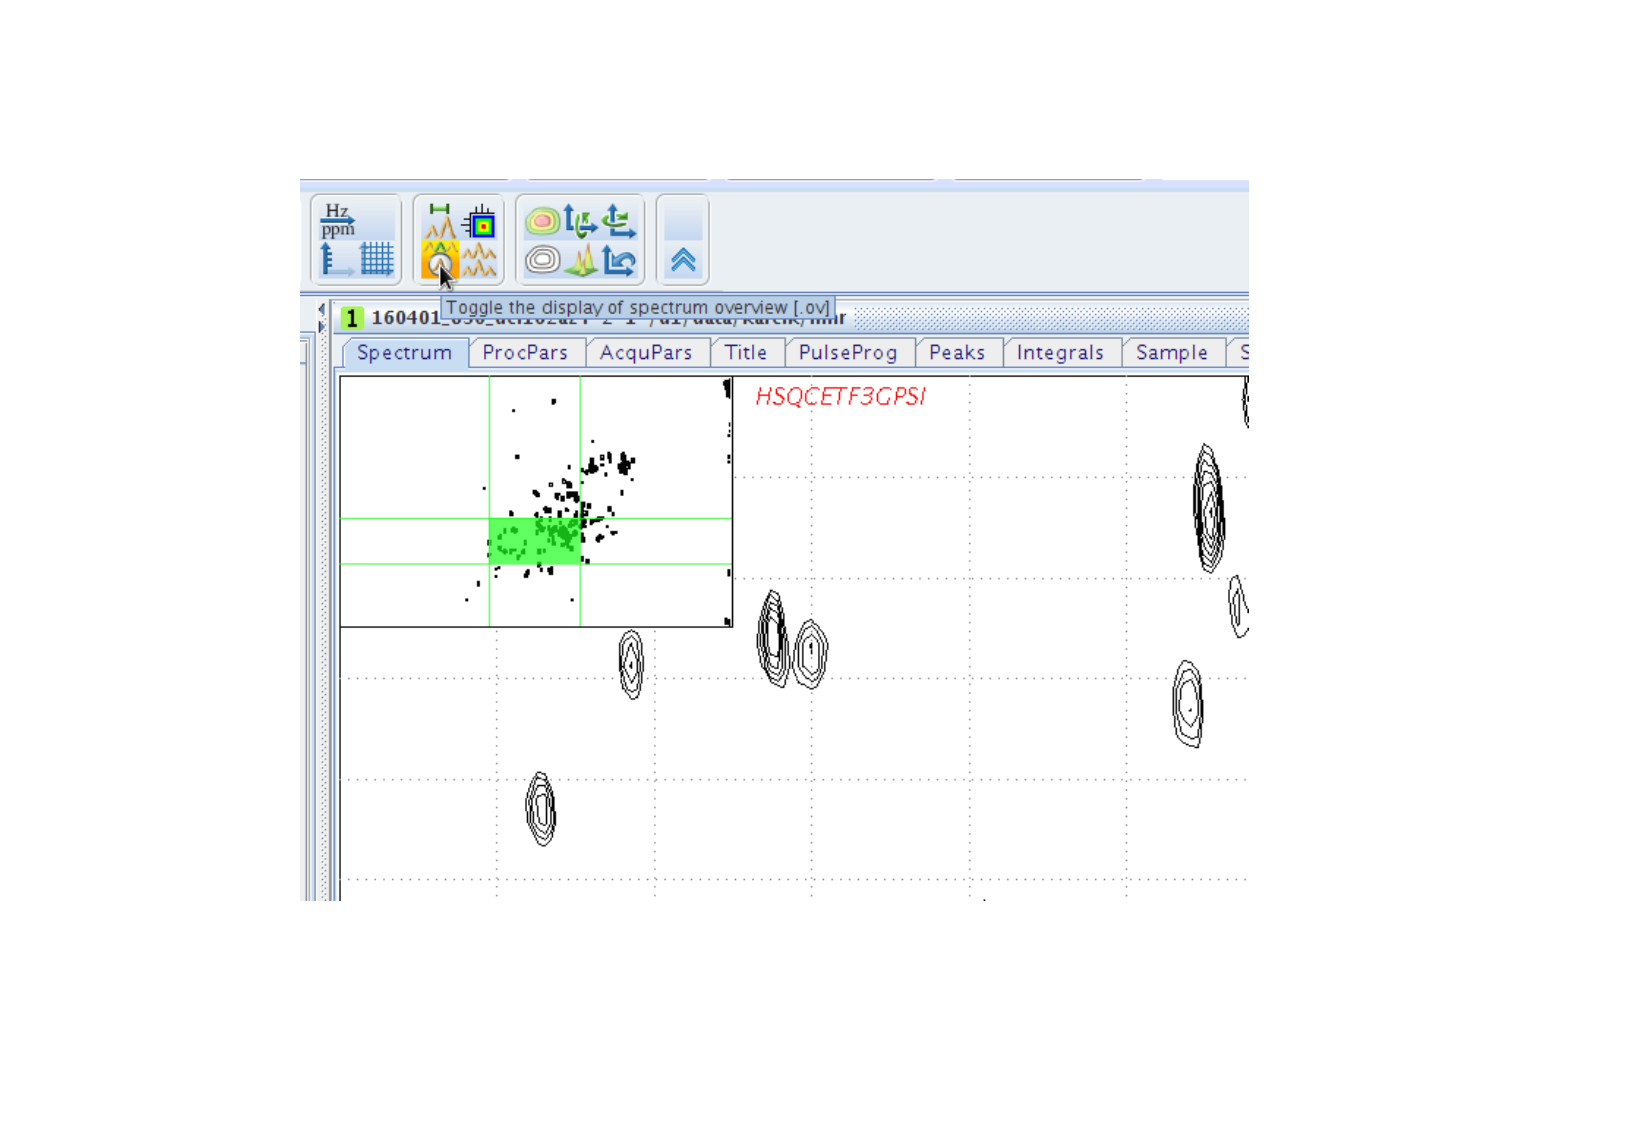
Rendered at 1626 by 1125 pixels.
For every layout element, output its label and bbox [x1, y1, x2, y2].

picture [299, 179, 1249, 901]
